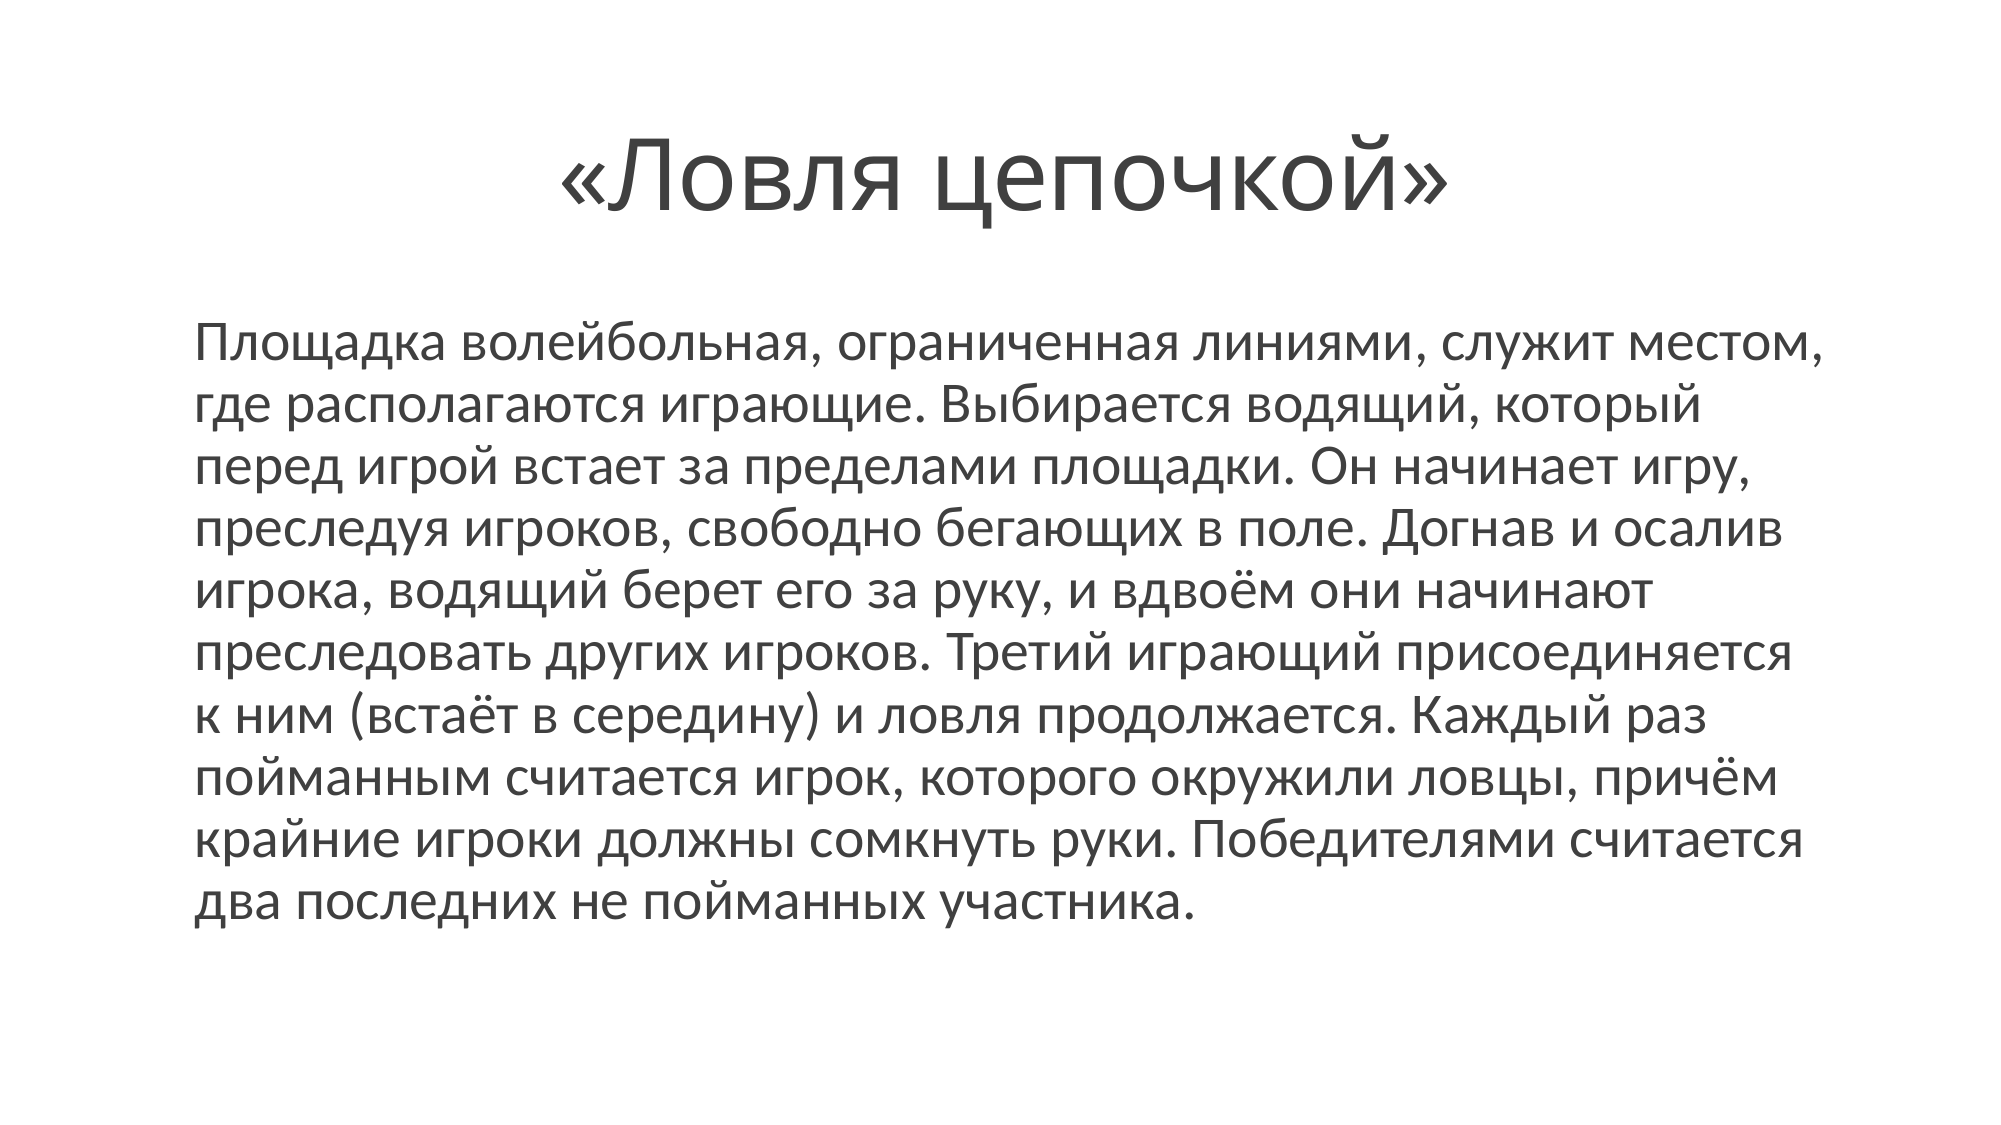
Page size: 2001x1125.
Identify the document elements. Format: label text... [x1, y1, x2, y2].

list Площадка волейбольная, ограниченная линиями, служит местом, где располагаются играющие. Выбирается водящий, который перед игрой встает за пределами площадки. Он начинает игру, преследуя игроков, свободно бегающих в поле. Догнав и осалив игрока, водящий берет его за руку, и вдвоём они начинают преследовать других игроков. Третий играющий присоединяется к ним (встаёт в середину) и ловля продолжается. Каждый раз пойманным считается игрок, которого окружили ловцы, причём крайние игроки должны сомкнуть руки. Победителями считается два последних не пойманных участника. [180, 302, 1830, 963]
title «Ловля цепочкой» [180, 0, 1830, 238]
